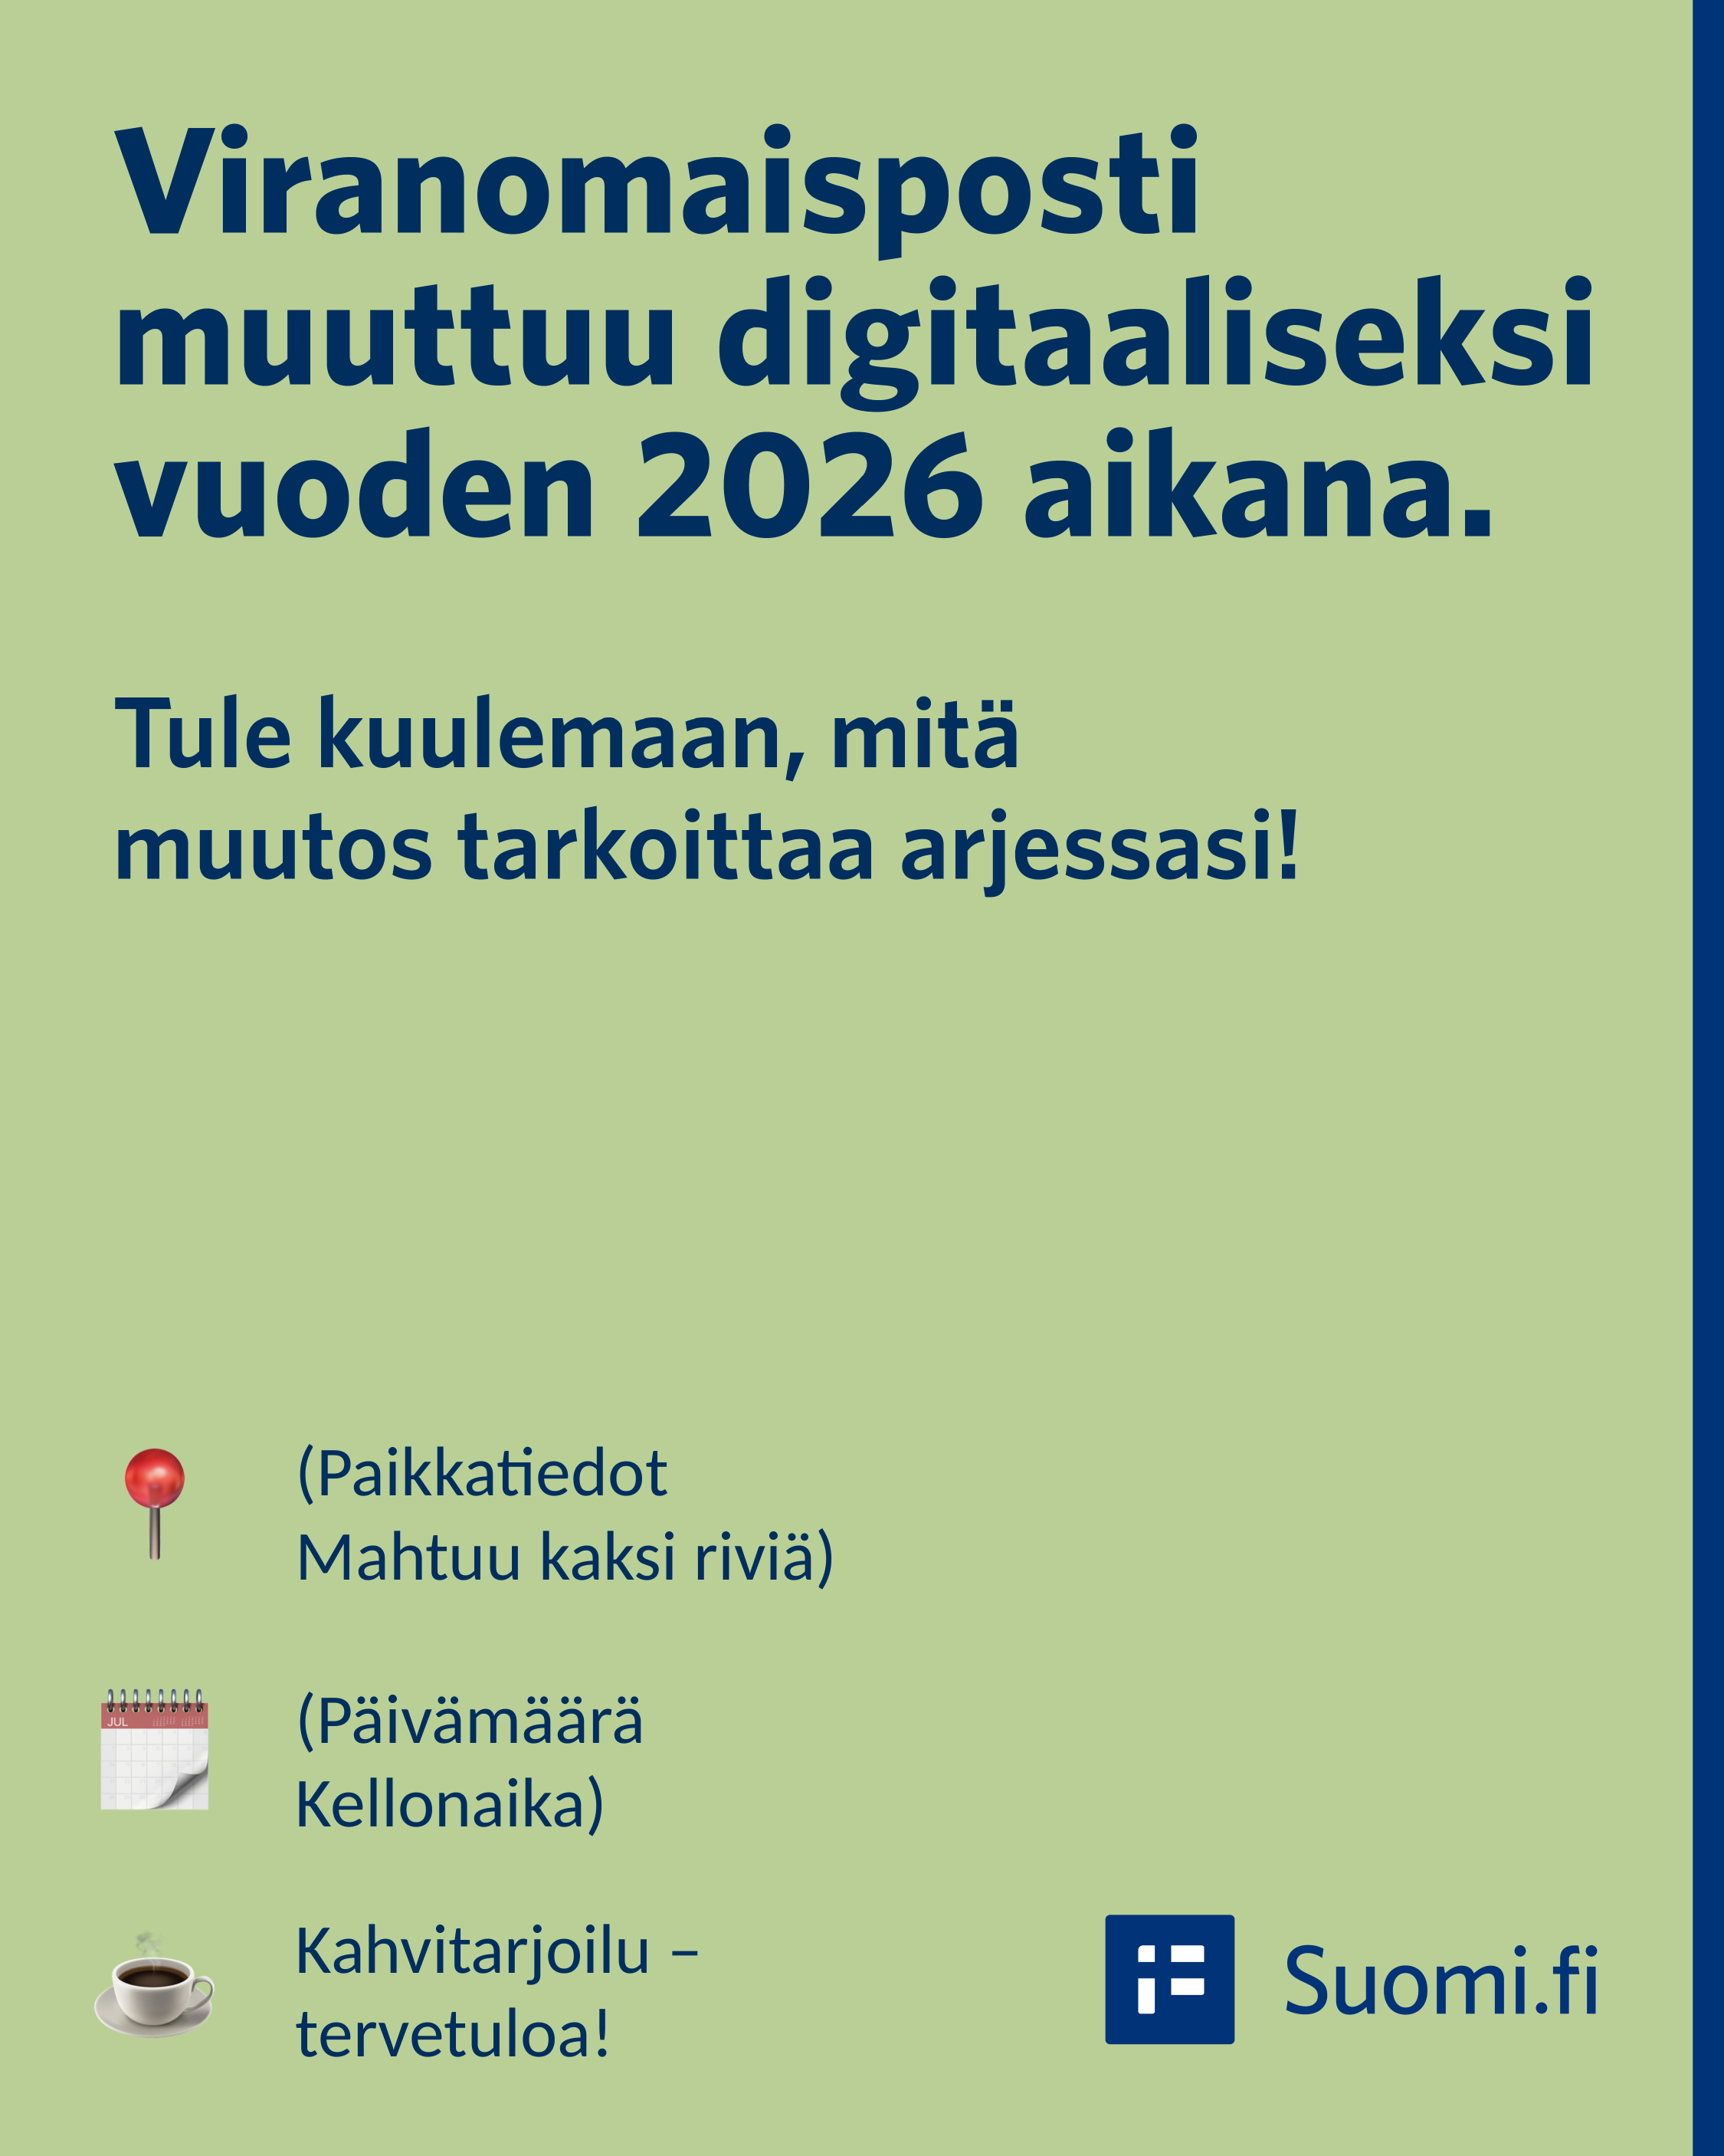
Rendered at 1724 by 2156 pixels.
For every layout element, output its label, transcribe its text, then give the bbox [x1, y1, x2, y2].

text_box (Paikkatiedot Mahtuu kaksi riviä) [295, 1425, 1589, 1594]
picture [0, 0, 1724, 2156]
text_box Kahvitarjoilu – tervetuloa! [295, 1902, 1589, 2072]
text_box (Päivämäärä Kellonaika) [295, 1672, 1589, 1842]
